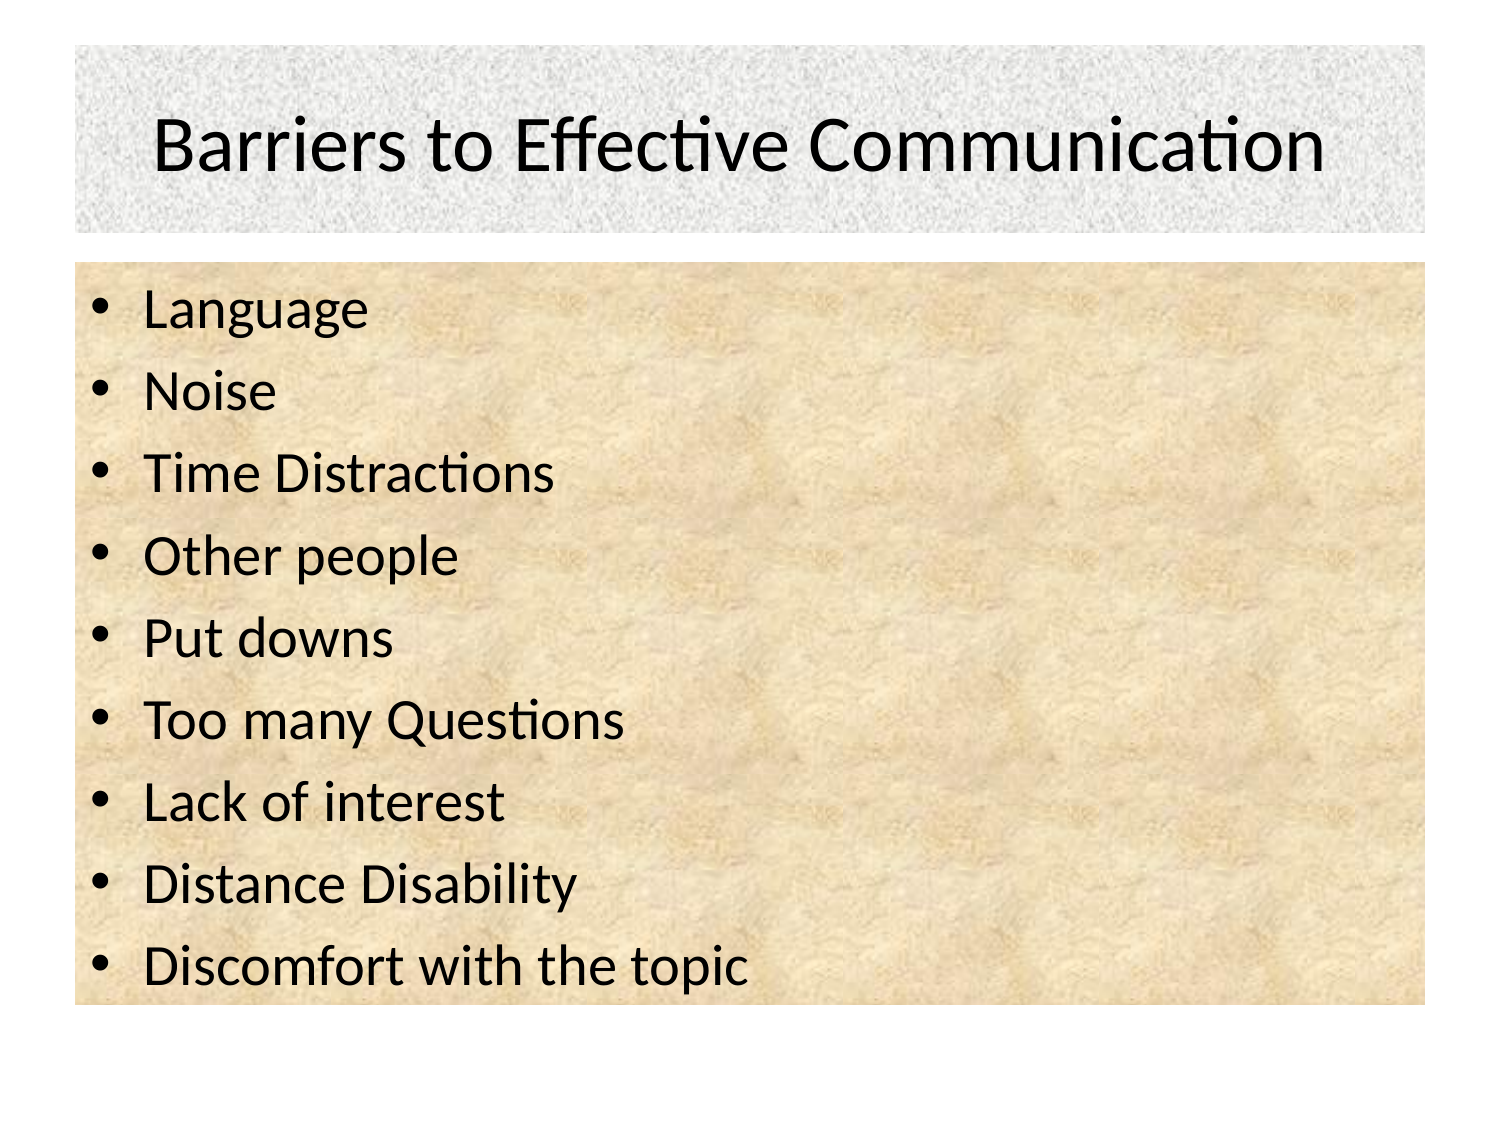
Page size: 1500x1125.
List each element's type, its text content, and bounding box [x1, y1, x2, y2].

title Barriers to Effective Communication [75, 45, 1425, 233]
list Language Noise Time Distractions Other people Put downs Too many Questions Lack of interest Distance Disability Discomfort with the topic [75, 262, 1425, 1005]
